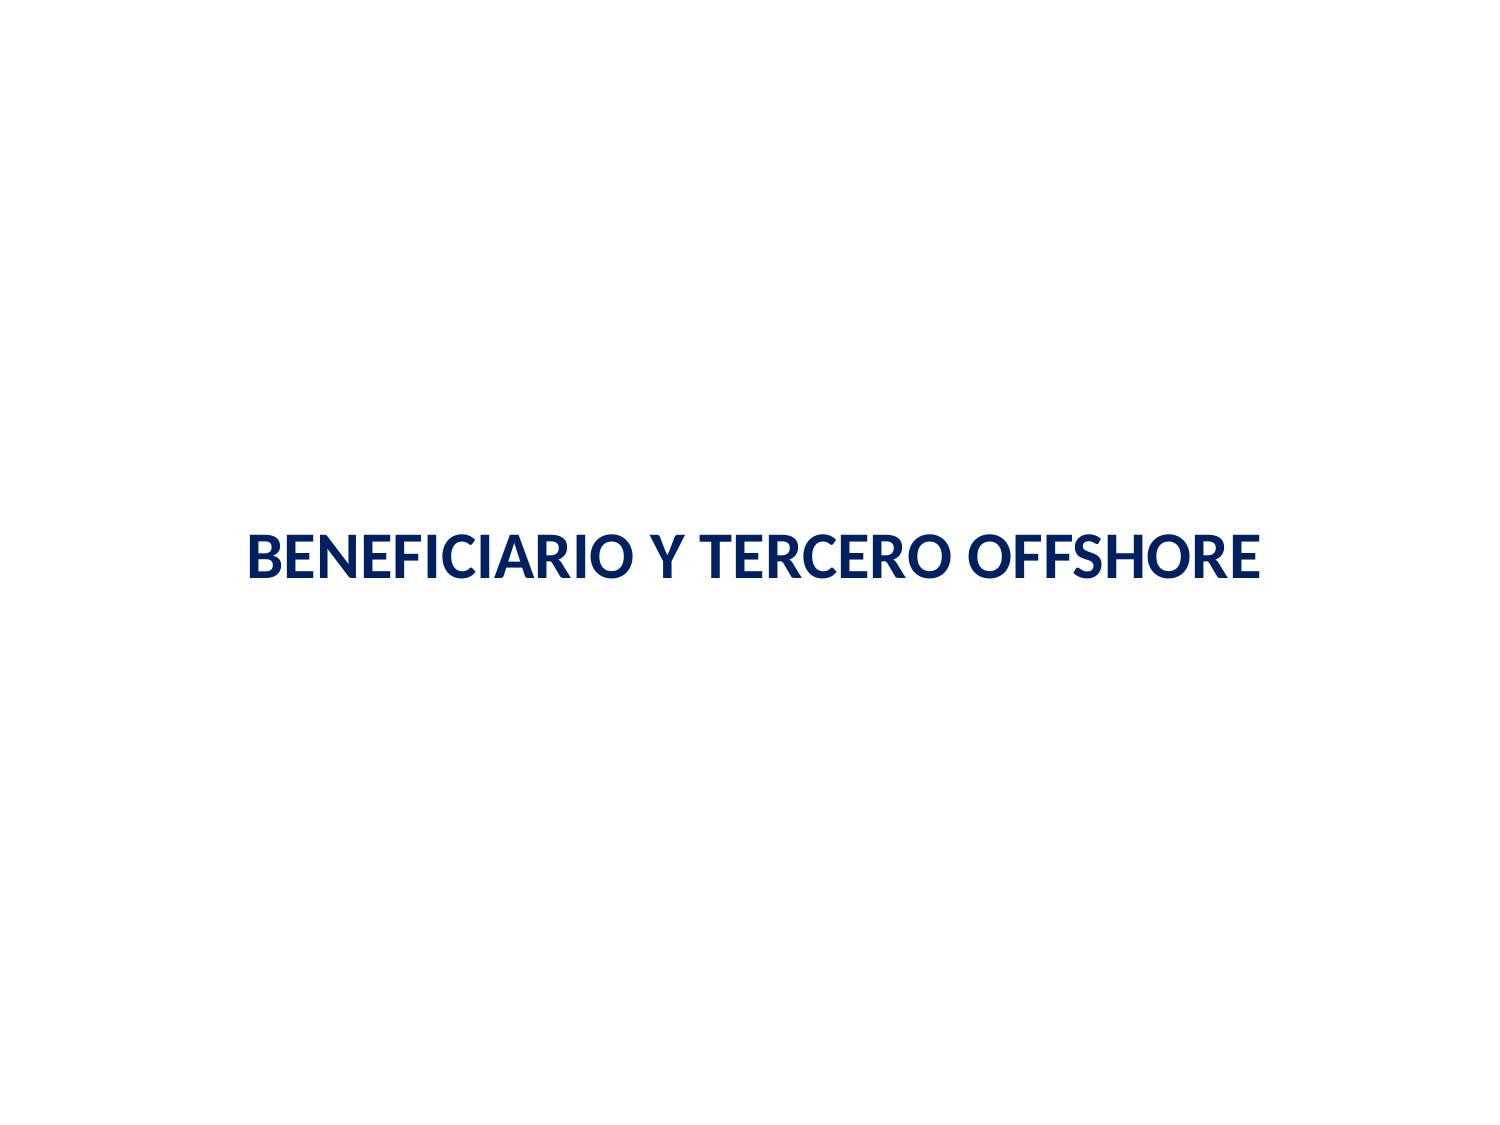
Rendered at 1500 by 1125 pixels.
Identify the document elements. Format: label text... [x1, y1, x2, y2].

text_box BENEFICIARIO Y TERCERO OFFSHORE [20, 504, 1489, 599]
